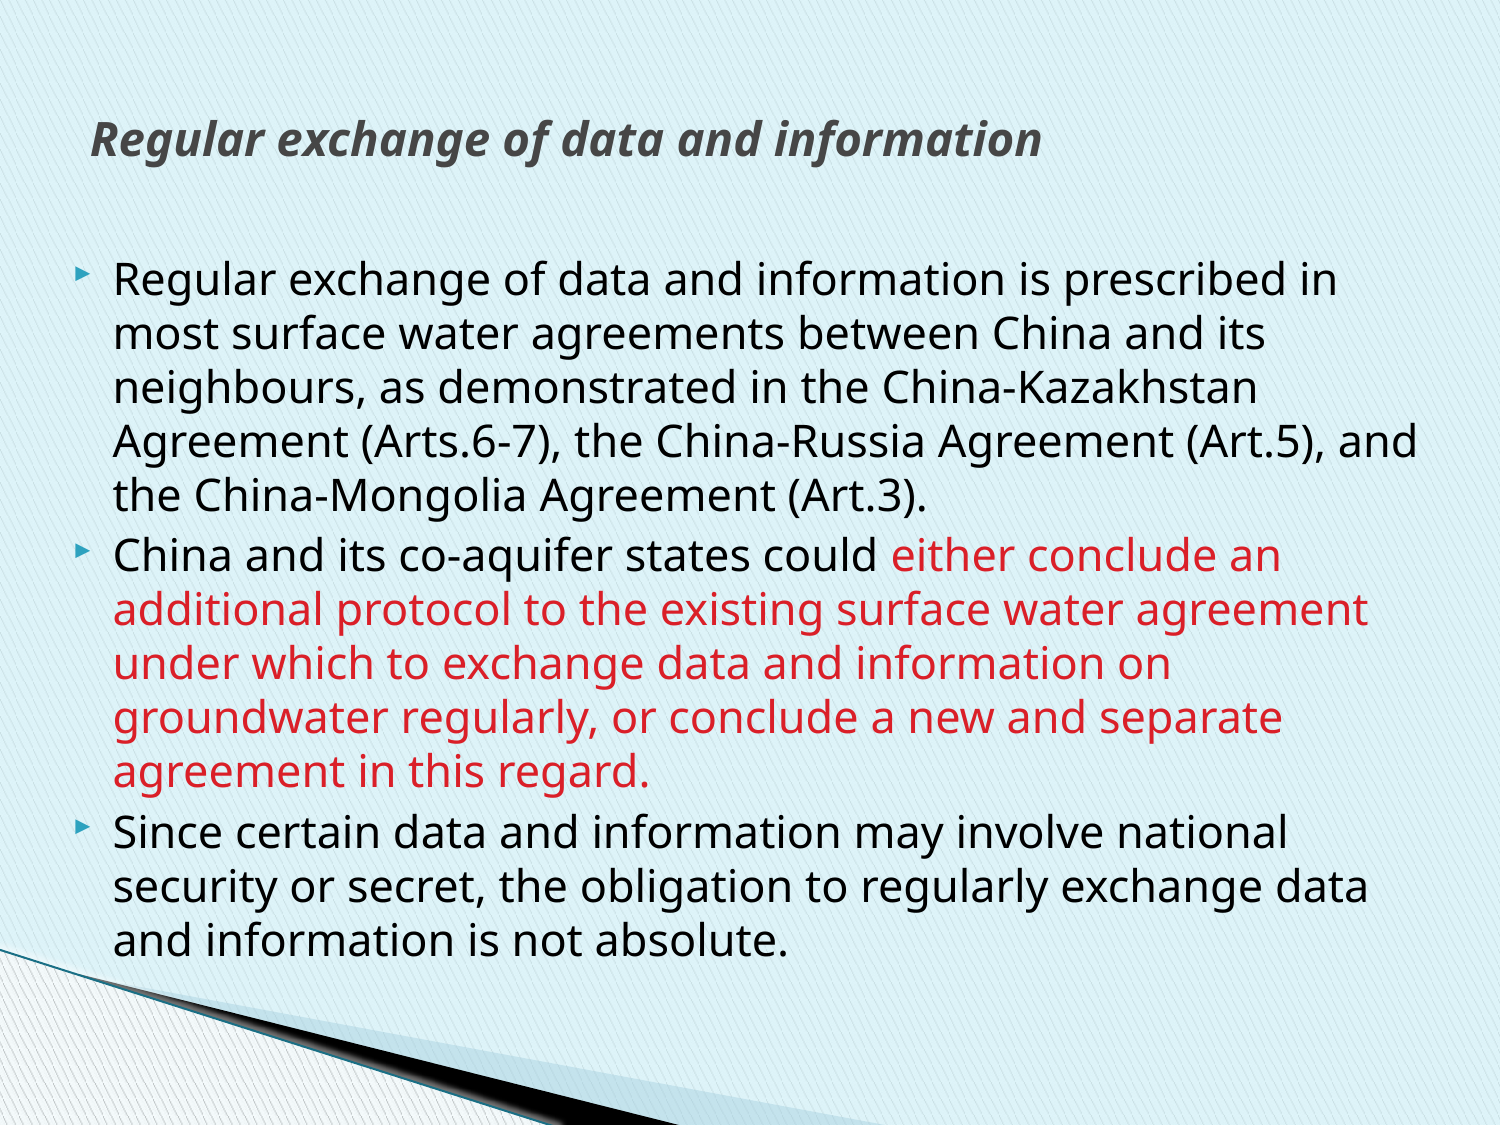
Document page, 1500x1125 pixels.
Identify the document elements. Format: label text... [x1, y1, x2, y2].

list Regular exchange of data and information is prescribed in most surface water agreements between China and its neighbours, as demonstrated in the China-Kazakhstan Agreement (Arts.6-7), the China-Russia Agreement (Art.5), and the China-Mongolia Agreement (Art.3). China and its co-aquifer states could either conclude an additional protocol to the existing surface water agreement under which to exchange data and information on groundwater regularly, or conclude a new and separate agreement in this regard. Since certain data and information may involve national security or secret, the obligation to regularly exchange data and information is not absolute. [41, 243, 1459, 986]
title Regular exchange of data and information [75, 45, 1425, 233]
